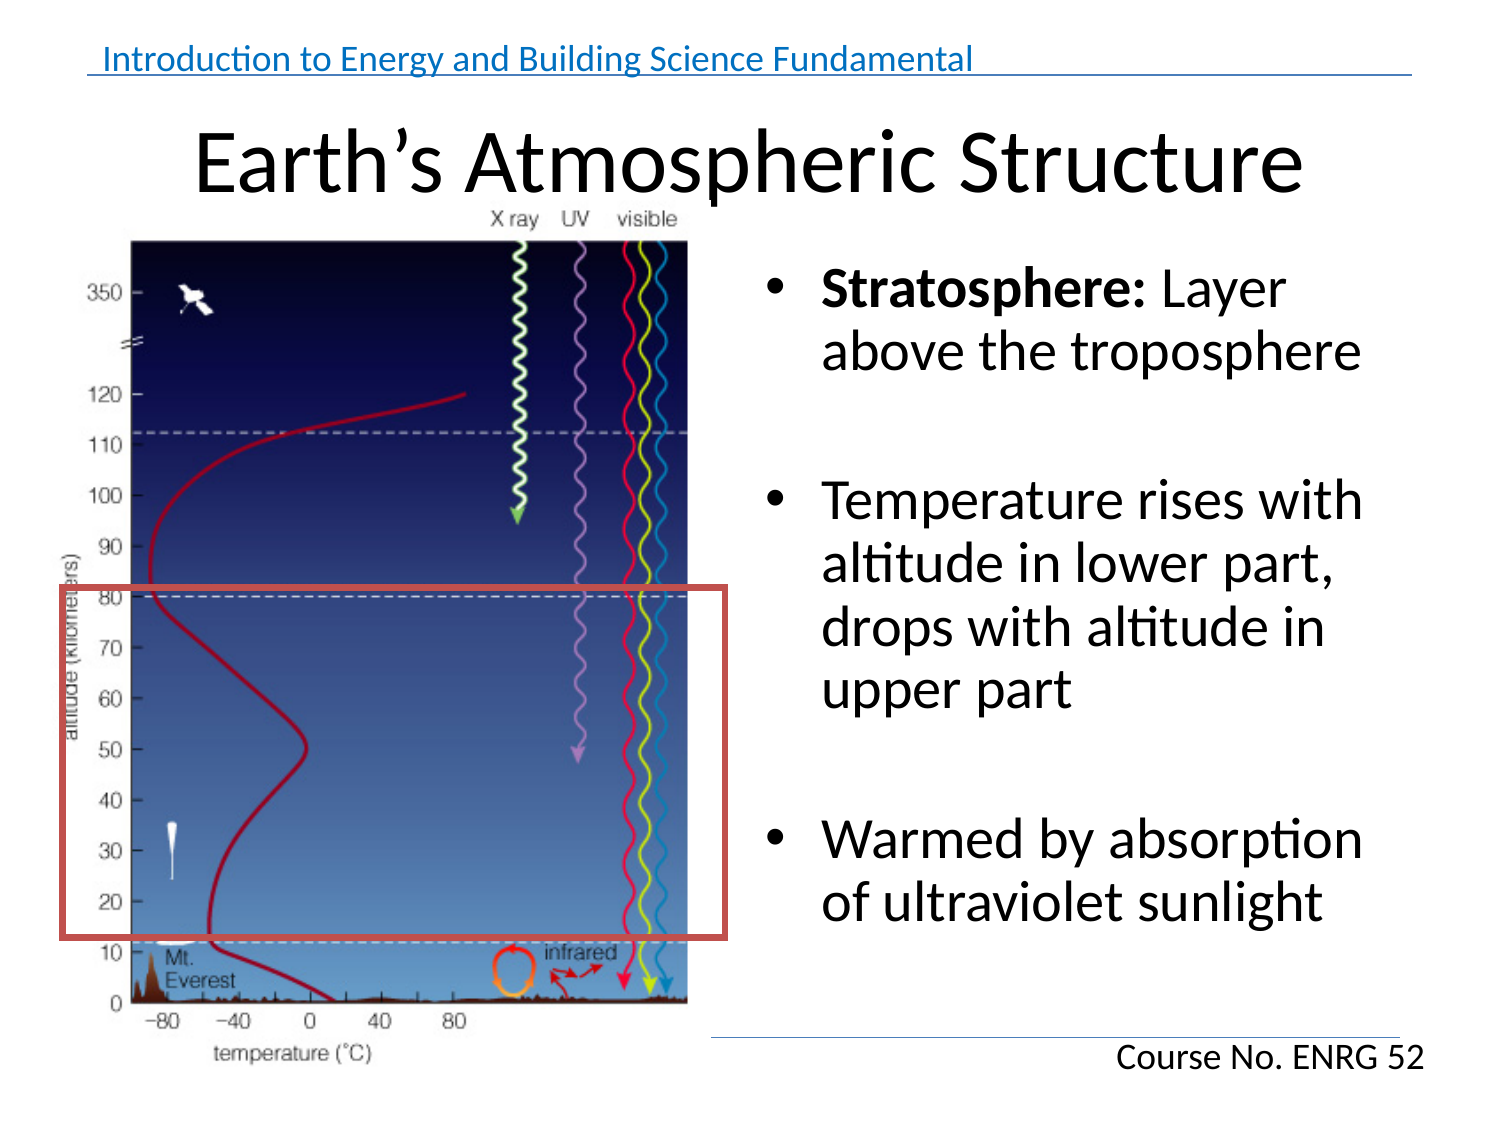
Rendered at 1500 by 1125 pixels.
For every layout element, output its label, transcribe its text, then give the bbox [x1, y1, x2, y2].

picture [37, 199, 712, 1076]
title Earth’s Atmospheric Structure [112, 62, 1388, 250]
list Stratosphere: Layer above the troposphere Temperature rises with altitude in lower part, drops with altitude in upper part Warmed by absorption of ultraviolet sunlight [750, 249, 1400, 1013]
text_box [715, 587, 725, 938]
